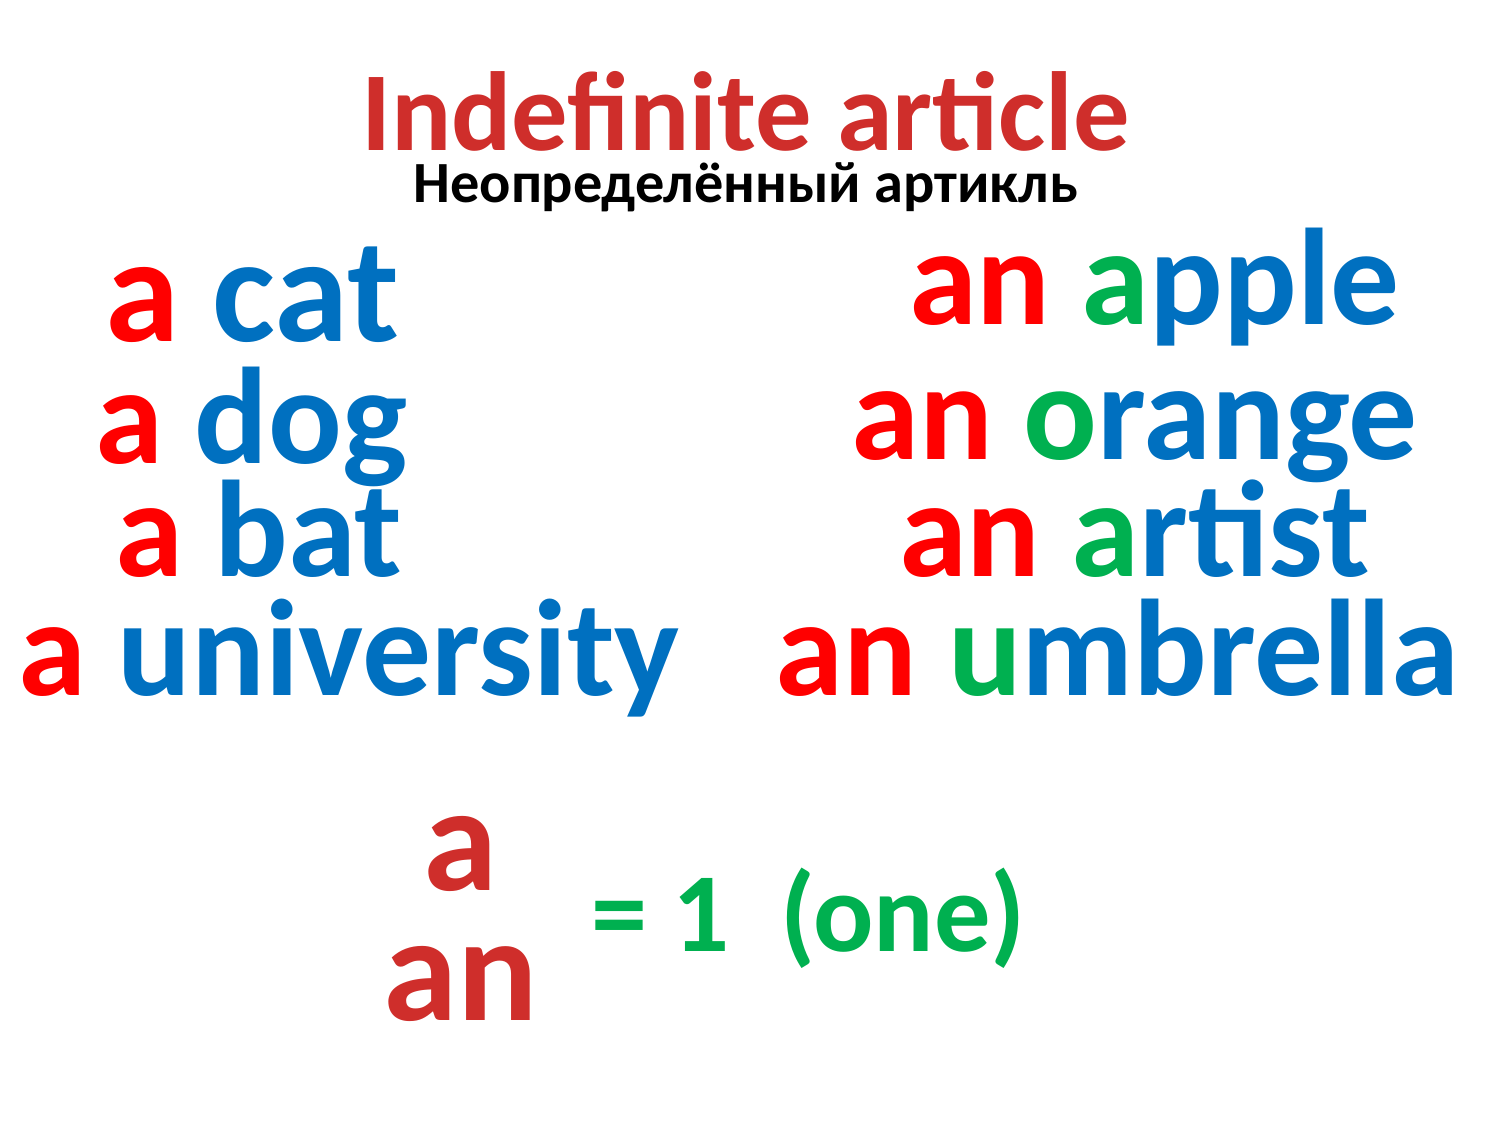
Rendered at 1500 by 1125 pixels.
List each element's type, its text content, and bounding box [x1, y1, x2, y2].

text_box an orange [836, 314, 1465, 495]
text_box a dog [80, 318, 454, 499]
text_box a university [3, 550, 727, 731]
text_box a cat [89, 184, 449, 318]
text_box Indefinite article [346, 30, 1146, 181]
text_box an umbrella [760, 550, 1500, 731]
text_box a bat [100, 431, 449, 550]
text_box Неопределённый артикль [398, 137, 1094, 222]
text_box = 1 (one) [575, 831, 1042, 982]
text_box an [368, 862, 553, 1058]
text_box an apple [893, 180, 1447, 314]
text_box an artist [884, 431, 1417, 612]
text_box a [408, 732, 513, 862]
